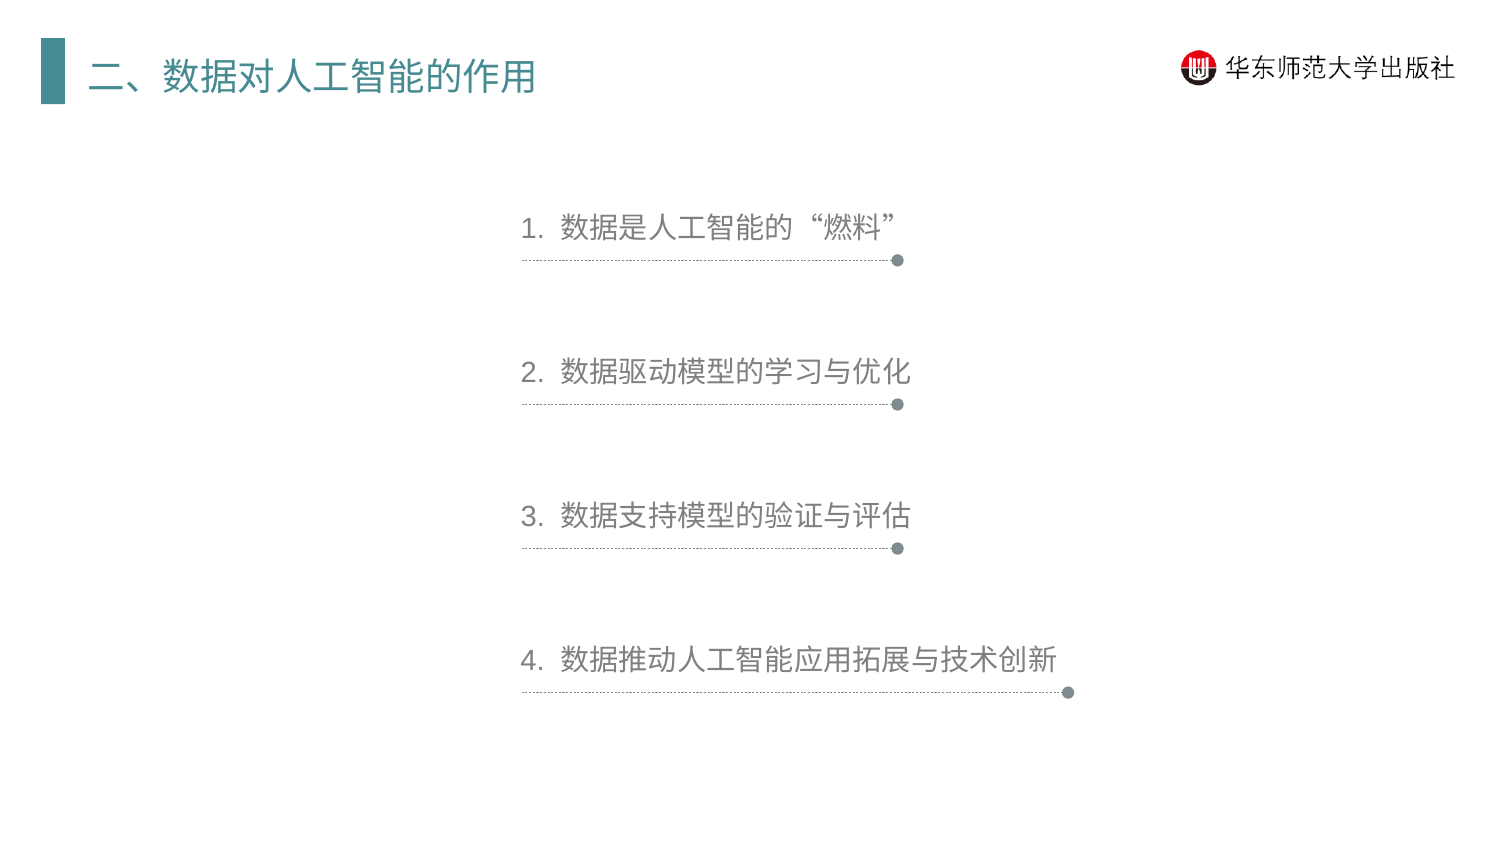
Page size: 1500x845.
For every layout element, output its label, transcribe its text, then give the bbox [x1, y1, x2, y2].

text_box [509, 489, 923, 549]
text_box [509, 345, 923, 405]
picture [1181, 38, 1485, 86]
text_box 二、数据对人工智能的作用 [76, 47, 615, 104]
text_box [509, 201, 923, 261]
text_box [509, 633, 1069, 693]
